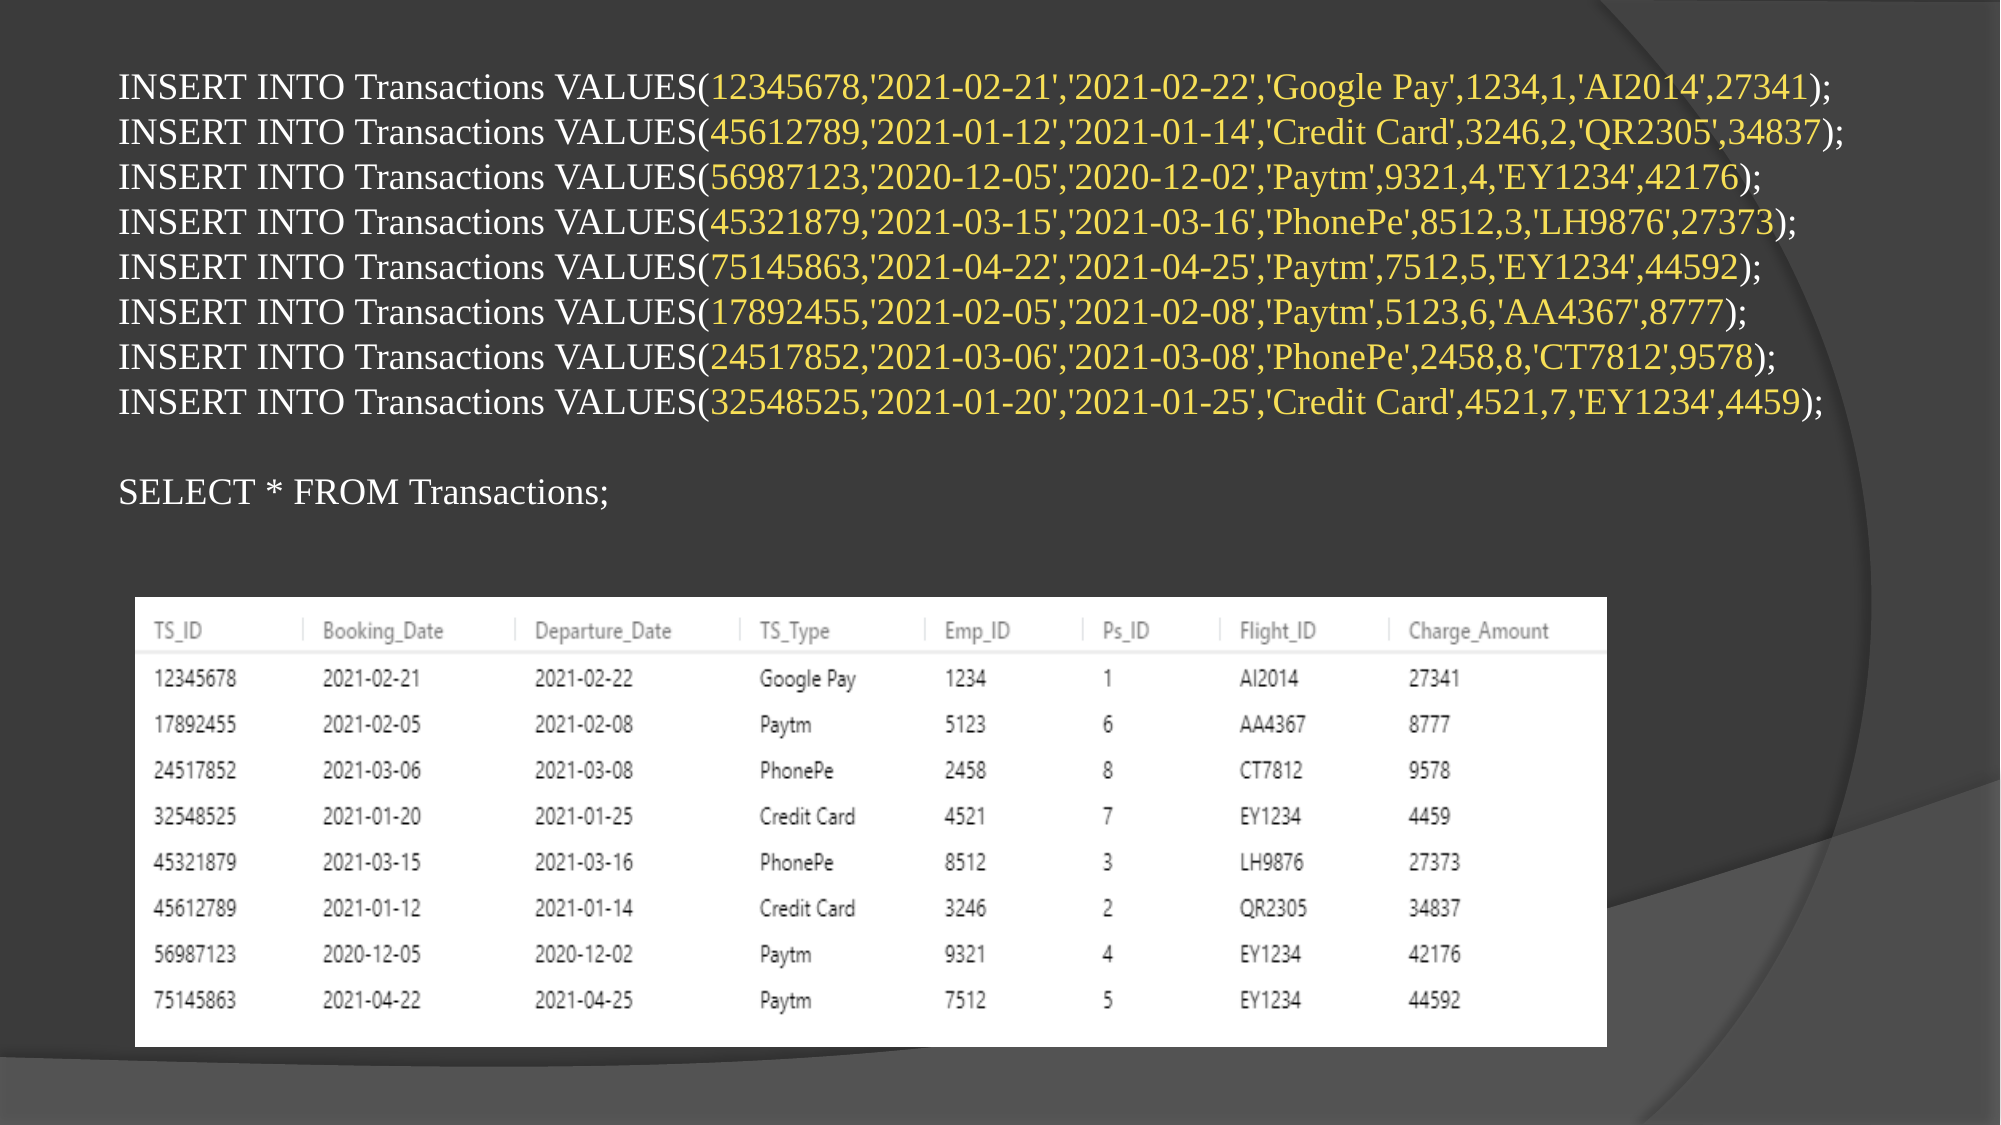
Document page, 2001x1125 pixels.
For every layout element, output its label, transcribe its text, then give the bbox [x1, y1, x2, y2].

picture [135, 597, 1607, 1048]
list INSERT INTO Transactions VALUES(12345678,'2021-02-21','2021-02-22','Google Pay',1234,1,'AI2014',27341); INSERT INTO Transactions VALUES(45612789,'2021-01-12','2021-01-14','Credit Card',3246,2,'QR2305',34837); INSERT INTO Transactions VALUES(56987123,'2020-12-05','2020-12-02','Paytm',9321,4,'EY1234',42176); INSERT INTO Transactions VALUES(45321879,'2021-03-15','2021-03-16','PhonePe',8512,3,'LH9876',27373); INSERT INTO Transactions VALUES(75145863,'2021-04-22','2021-04-25','Paytm',7512,5,'EY1234',44592); INSERT INTO Transactions VALUES(17892455,'2021-02-05','2021-02-08','Paytm',5123,6,'AA4367',8777); INSERT INTO Transactions VALUES(24517852,'2021-03-06','2021-03-08','PhonePe',2458,8,'CT7812',9578); INSERT INTO Transactions VALUES(32548525,'2021-01-20','2021-01-25','Credit Card',4521,7,'EY1234',4459); SELECT * FROM Transactions; [103, 54, 1864, 894]
